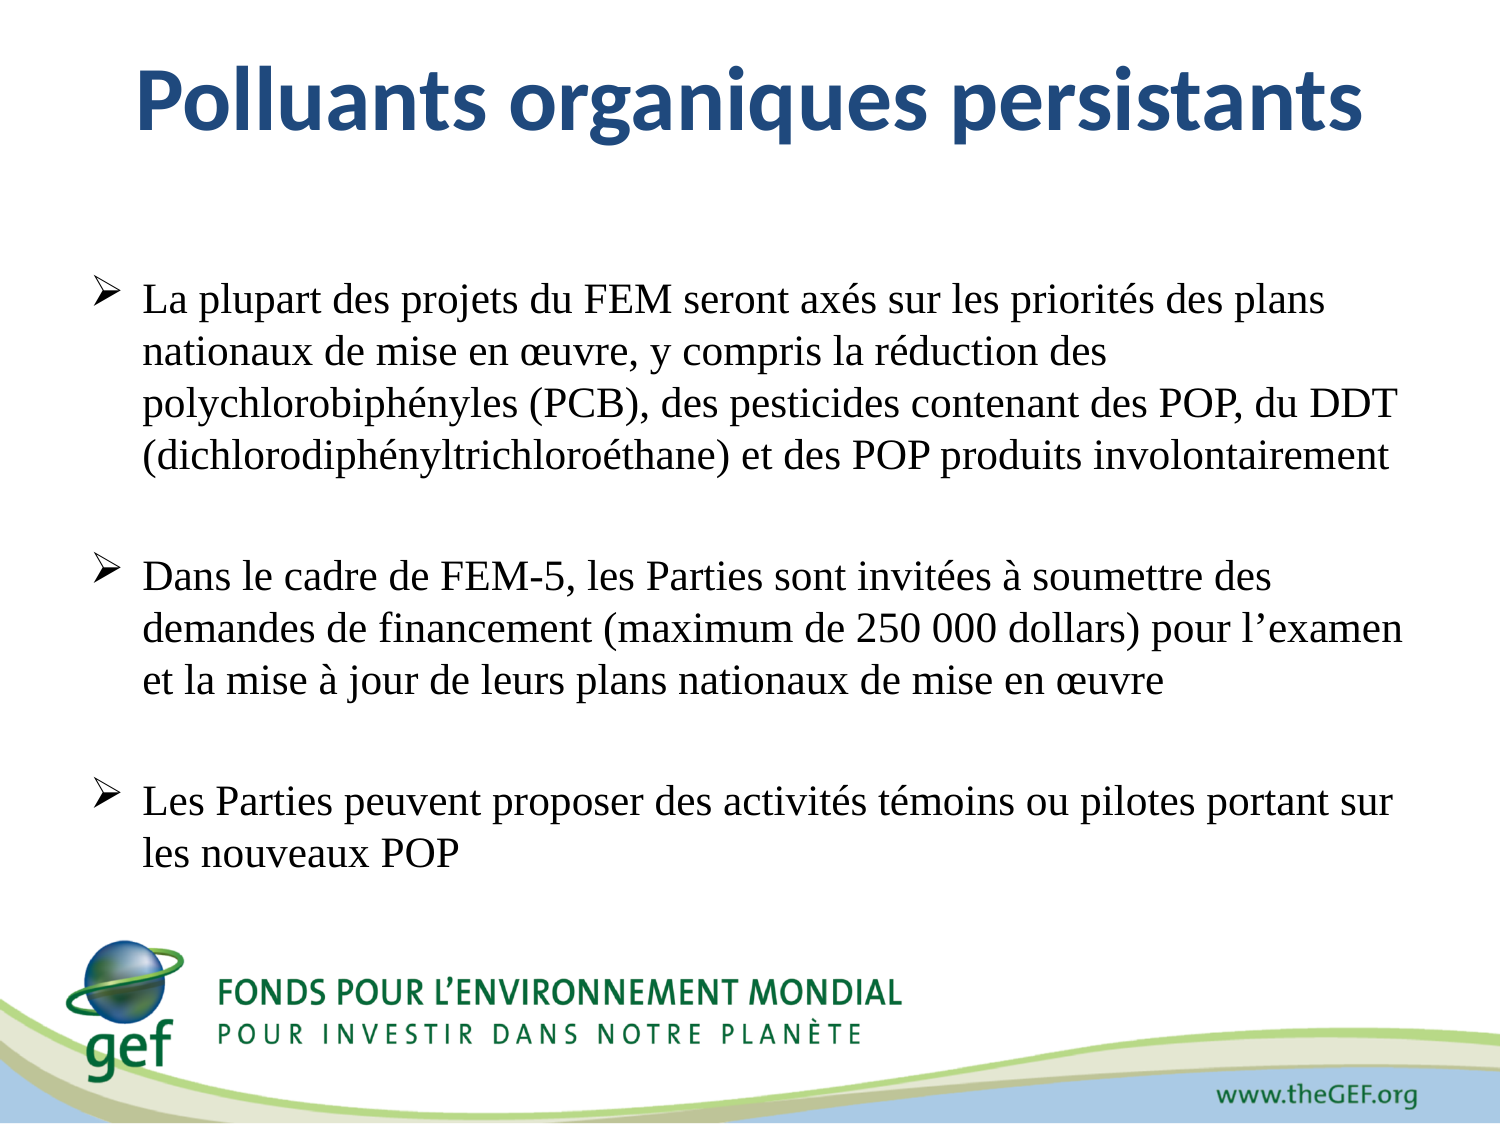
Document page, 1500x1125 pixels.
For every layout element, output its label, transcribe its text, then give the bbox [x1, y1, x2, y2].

picture [0, 912, 1500, 1125]
list La plupart des projets du FEM seront axés sur les priorités des plans nationaux de mise en œuvre, y compris la réduction des polychlorobiphényles (PCB), des pesticides contenant des POP, du DDT (dichlorodiphényltrichloroéthane) et des POP produits involontairement Dans le cadre de FEM-5, les Parties sont invitées à soumettre des demandes de financement (maximum de 250 000 dollars) pour l’examen et la mise à jour de leurs plans nationaux de mise en œuvre Les Parties peuvent proposer des activités témoins ou pilotes portant sur les nouveaux POP [74, 262, 1426, 938]
title Polluants organiques persistants [74, 0, 1426, 188]
